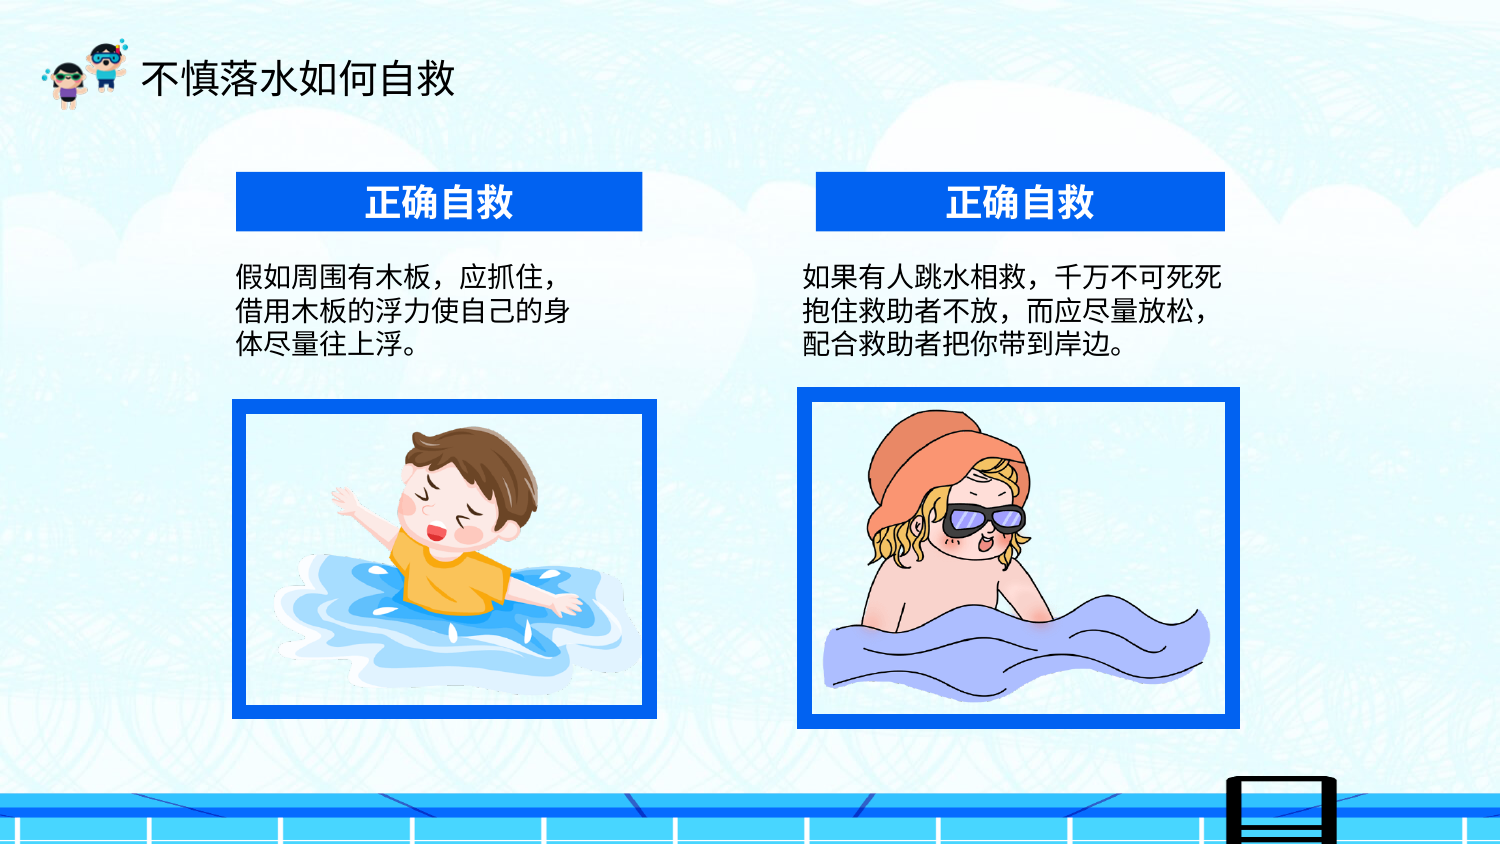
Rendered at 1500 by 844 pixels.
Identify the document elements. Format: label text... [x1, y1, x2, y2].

picture [0, 0, 1500, 844]
text_box 假如周围有木板，应抓住，借用木板的浮力使自己的身体尽量往上浮。 [220, 251, 600, 368]
text_box 如果有人跳水相救，千万不可死死抱住救助者不放，而应尽量放松，配合救助者把你带到岸边。 [787, 251, 1238, 368]
text_box 正确自救 [815, 171, 1225, 232]
text_box 正确自救 [236, 171, 643, 232]
